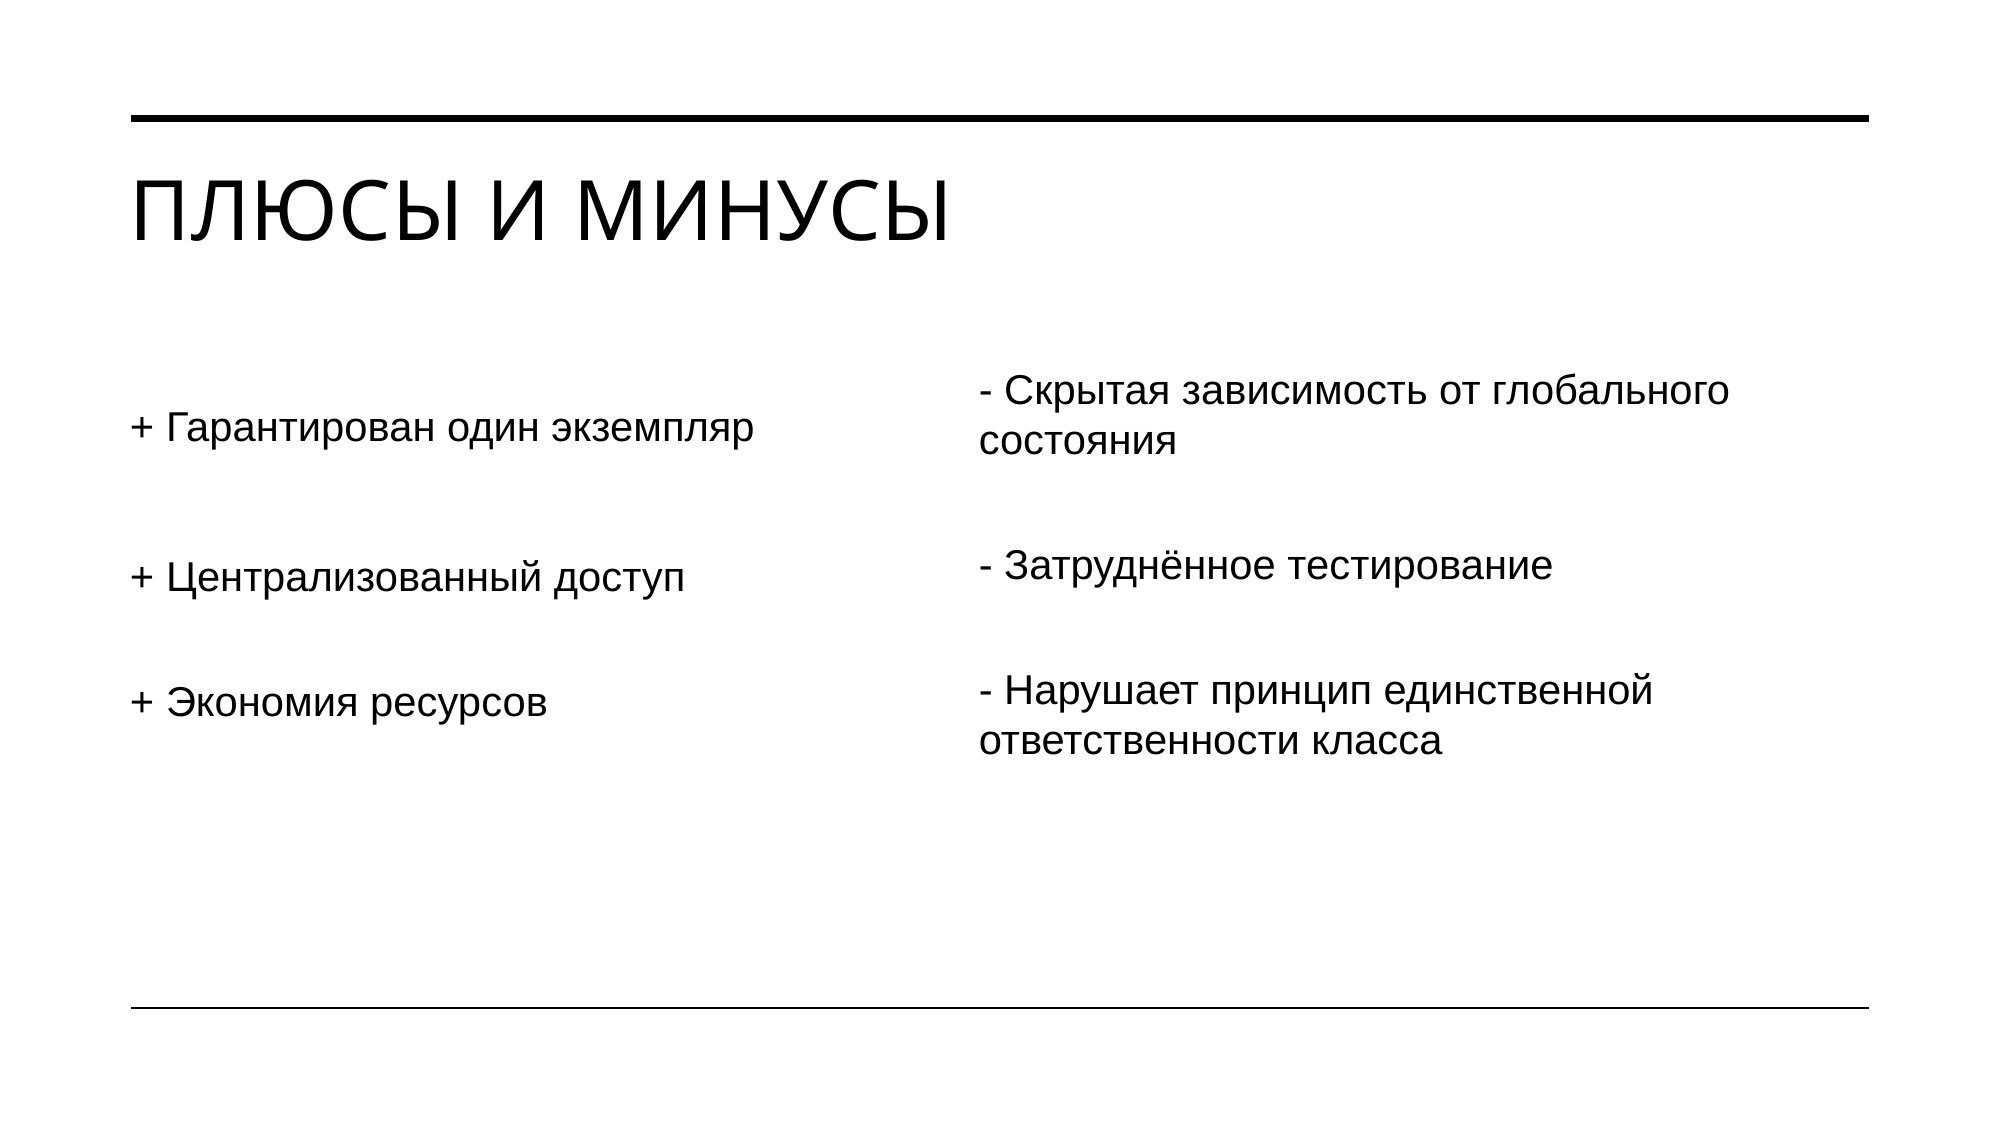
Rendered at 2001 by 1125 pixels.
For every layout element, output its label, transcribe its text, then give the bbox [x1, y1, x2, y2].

title ПЛЮСЫ И МИНУСЫ [114, 149, 1869, 365]
text_box - Скрытая зависимость от глобального состояния - Затруднённое тестирование - Нарушает принцип единственной ответственности класса [963, 354, 1746, 770]
list + Гарантирован один экземпляр + Централизованный доступ + Экономия ресурсов [114, 236, 775, 889]
